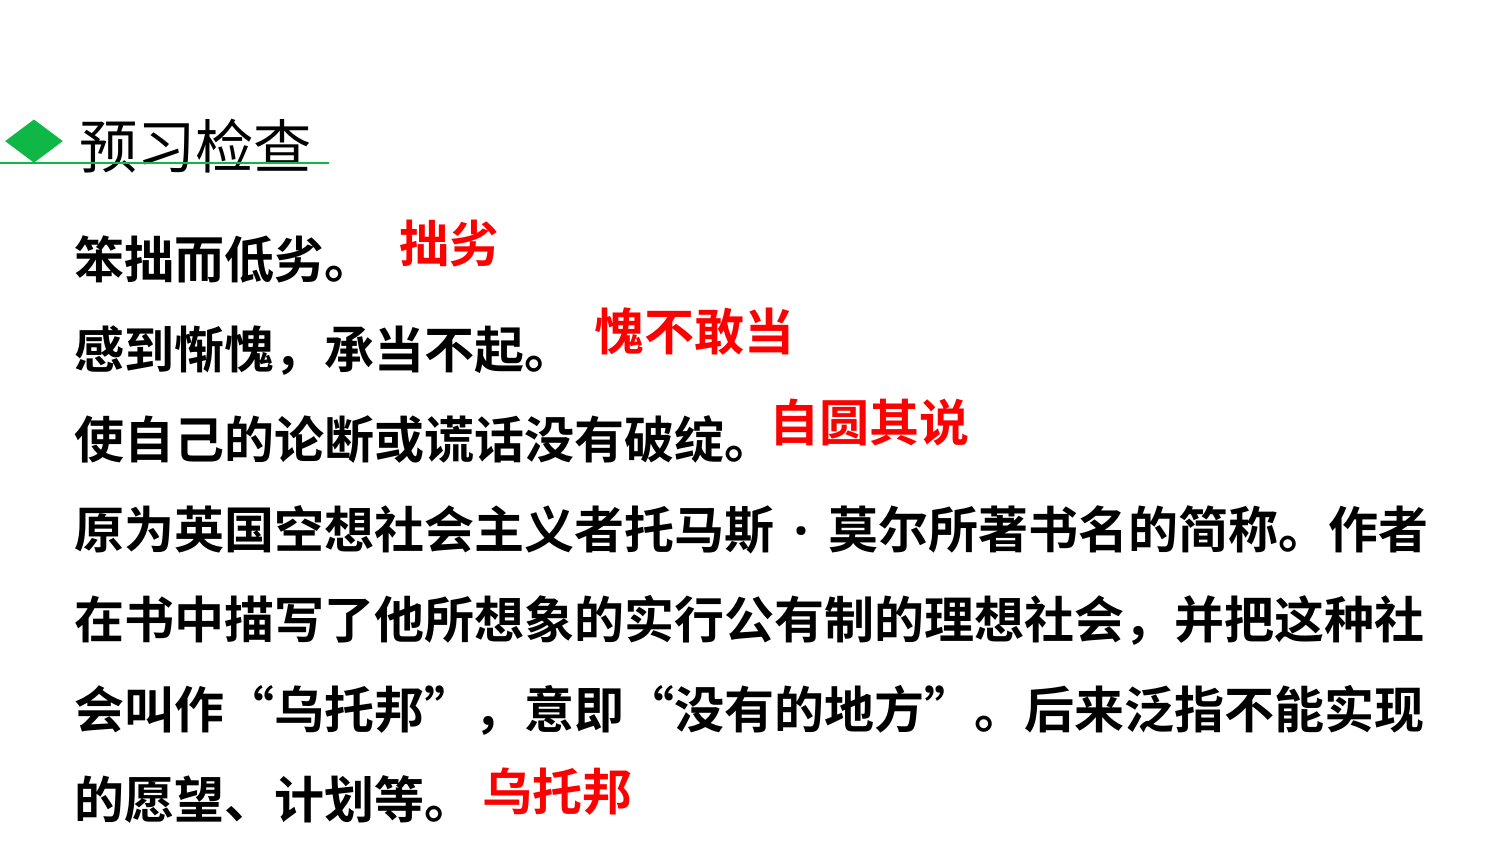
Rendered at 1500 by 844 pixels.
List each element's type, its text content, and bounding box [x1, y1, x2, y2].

text_box 愧不敢当 [579, 292, 810, 368]
text_box 自圆其说 [754, 383, 985, 459]
text_box 拙劣 [384, 205, 515, 280]
text_box 笨拙而低劣。 感到惭愧，承当不起。 使自己的论断或谎话没有破绽。 原为英国空想社会主义者托马斯·莫尔所著书名的简称。作者在书中描写了他所想象的实行公有制的理想社会，并把这种社会叫作“乌托邦”，意即“没有的地方”。后来泛指不能实现的愿望、计划等。 [59, 191, 1447, 837]
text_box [0, 102, 329, 189]
text_box 乌托邦 [467, 752, 648, 828]
